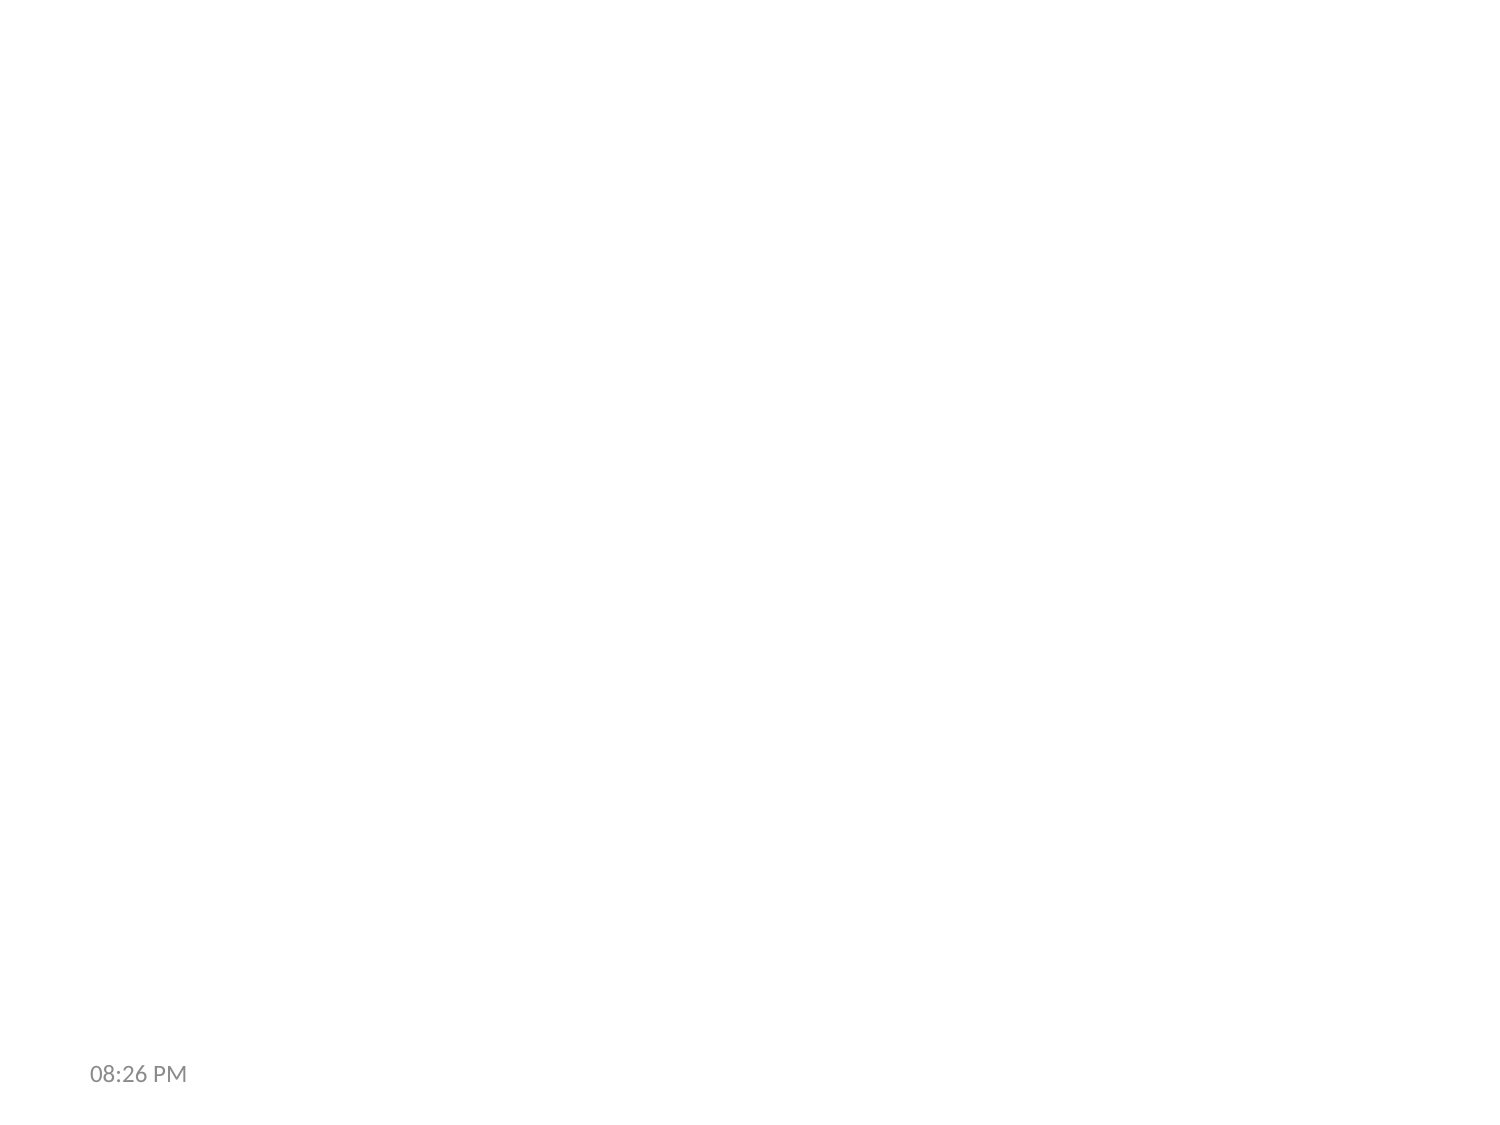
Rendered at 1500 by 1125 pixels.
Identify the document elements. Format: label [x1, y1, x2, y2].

slide_number [75, 1042, 425, 1103]
